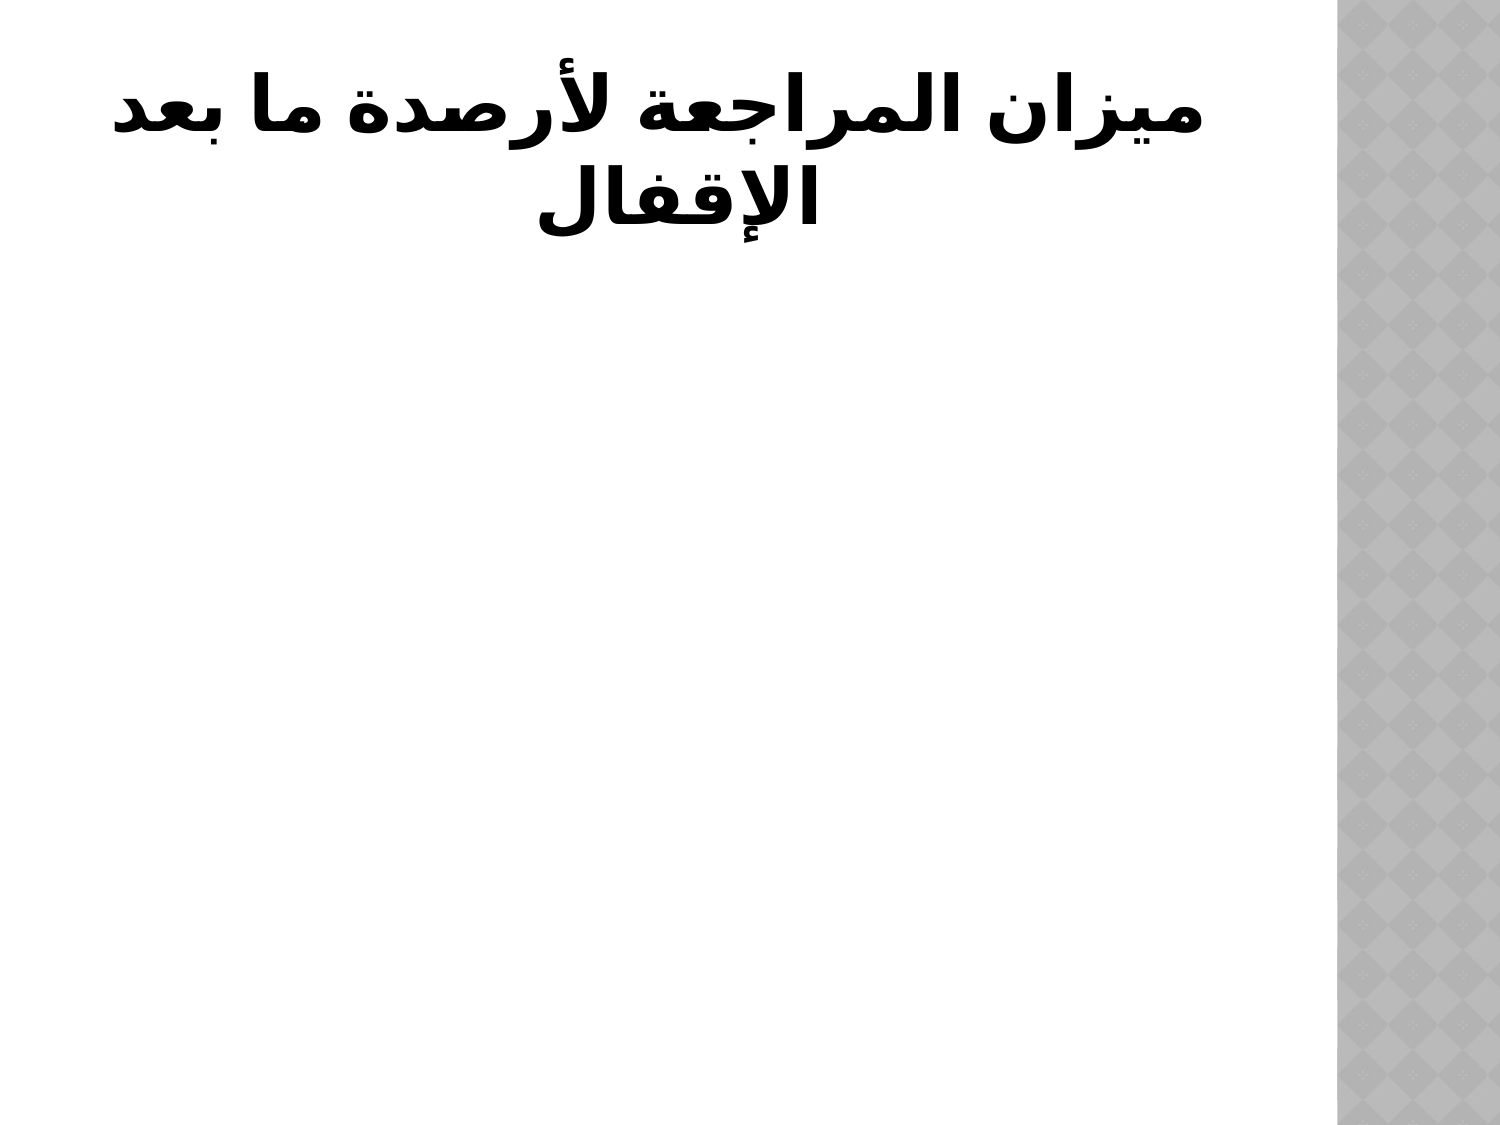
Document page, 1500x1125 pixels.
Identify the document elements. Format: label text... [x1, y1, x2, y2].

title ميزان المراجعة لأرصدة ما بعد الإقفال [75, 52, 1263, 240]
